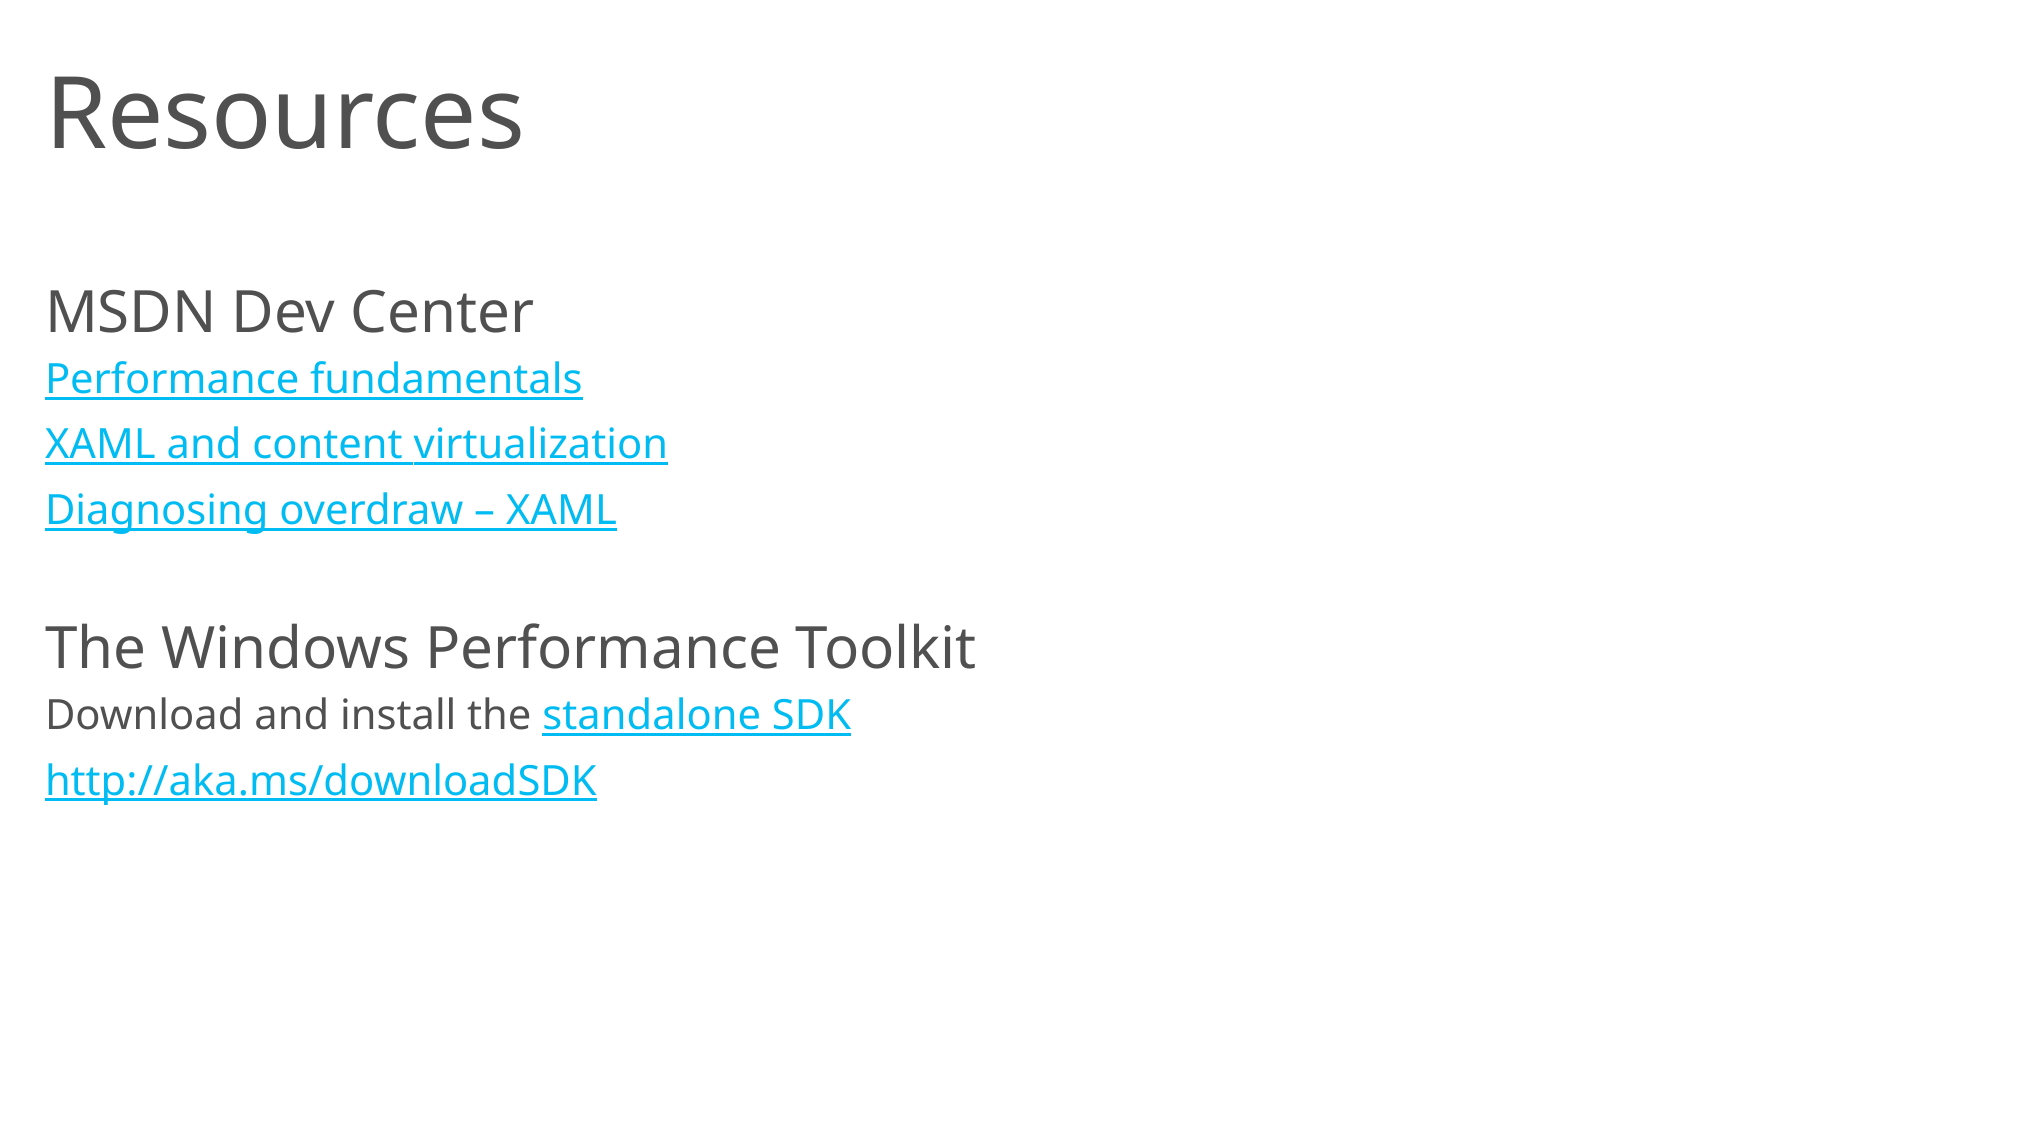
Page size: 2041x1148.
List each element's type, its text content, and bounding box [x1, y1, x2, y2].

list MSDN Dev Center Performance fundamentals XAML and content virtualization Diagnosing overdraw – XAML The Windows Performance Toolkit Download and install the standalone SDK http://aka.ms/downloadSDK [45, 273, 1996, 1099]
title Resources [45, 48, 1996, 199]
